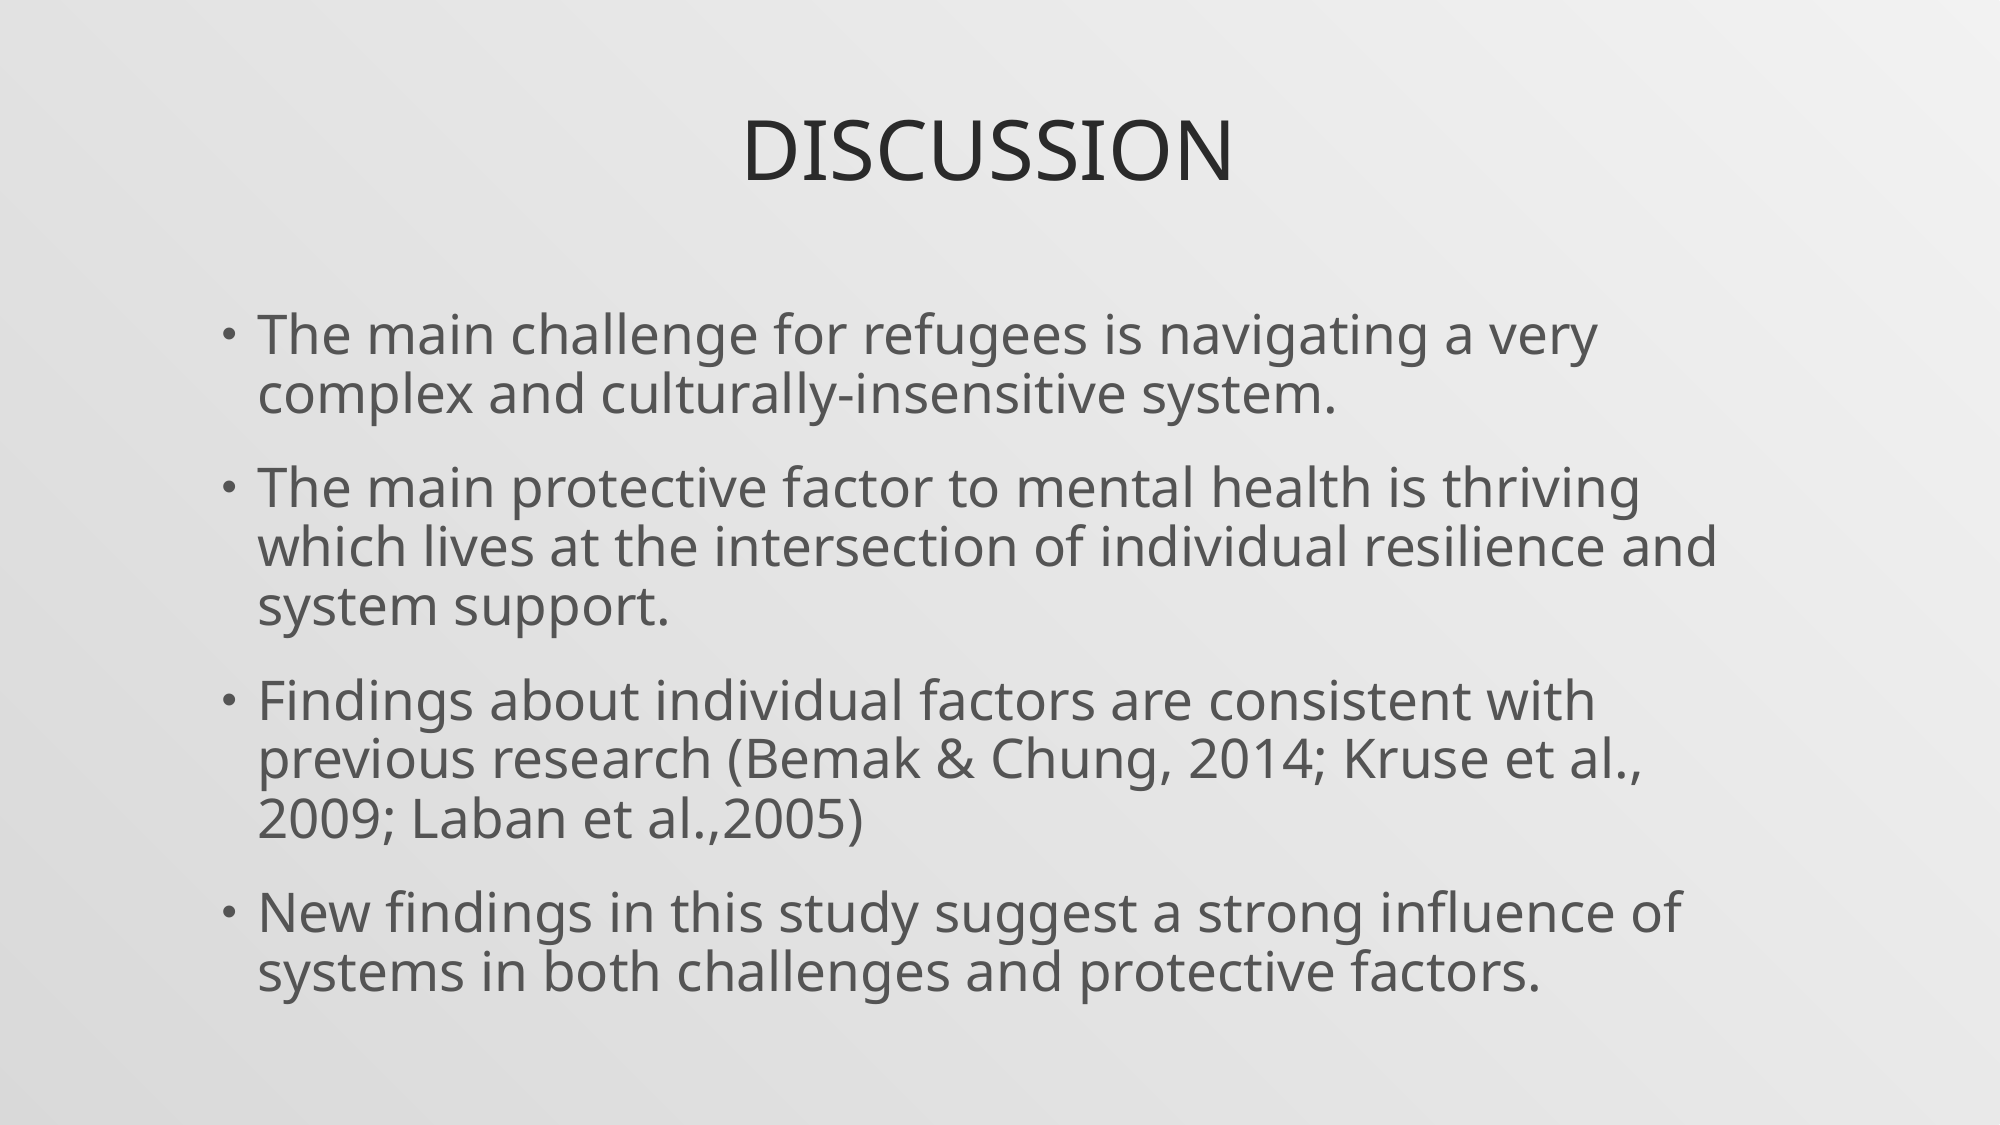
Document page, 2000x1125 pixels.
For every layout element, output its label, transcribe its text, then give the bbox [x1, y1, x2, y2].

title Discussion [199, 45, 1800, 263]
list The main challenge for refugees is navigating a very complex and culturally-insensitive system. The main protective factor to mental health is thriving which lives at the intersection of individual resilience and system support. Findings about individual factors are consistent with previous research (Bemak & Chung, 2014; Kruse et al., 2009; Laban et al.,2005) New findings in this study suggest a strong influence of systems in both challenges and protective factors. [199, 299, 1800, 1013]
